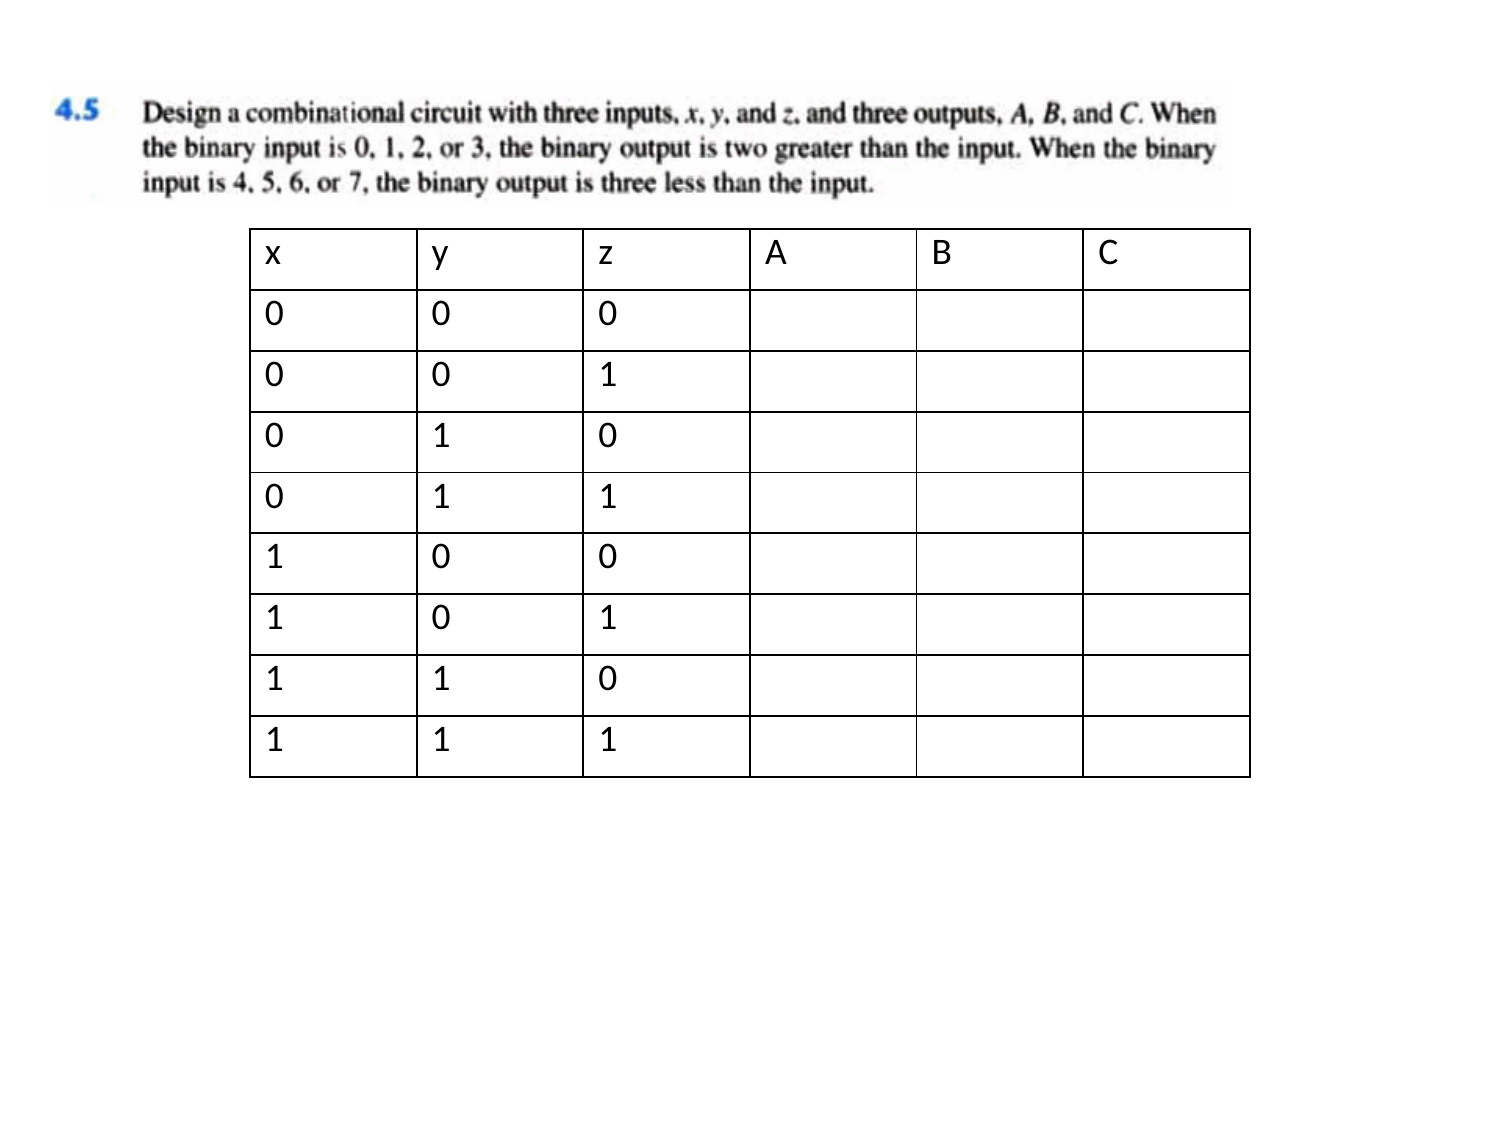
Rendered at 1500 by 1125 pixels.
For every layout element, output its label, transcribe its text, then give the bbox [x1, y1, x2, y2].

table_cell [1084, 717, 1249, 776]
table_cell 0 [251, 473, 416, 532]
table_cell 1 [251, 656, 416, 715]
table_cell 0 [418, 534, 582, 593]
table_cell 1 [251, 595, 416, 654]
table_cell 1 [584, 595, 749, 654]
table_cell 1 [418, 717, 582, 776]
table_cell [751, 413, 916, 472]
table_header A [751, 230, 916, 289]
table_cell [917, 413, 1082, 472]
table_cell [1084, 656, 1249, 715]
table_cell 0 [584, 534, 749, 593]
table_cell 0 [584, 413, 749, 472]
table_cell [751, 656, 916, 715]
table_cell [917, 656, 1082, 715]
table_cell 0 [251, 291, 416, 350]
table_cell 1 [584, 473, 749, 532]
table_cell [1084, 352, 1249, 411]
table_cell 1 [418, 413, 582, 472]
table_cell [1084, 413, 1249, 472]
table_cell 0 [251, 413, 416, 472]
table_cell [917, 717, 1082, 776]
table_cell [917, 291, 1082, 350]
table_cell 0 [584, 656, 749, 715]
table_cell [751, 534, 916, 593]
table_cell [751, 473, 916, 532]
table_cell [917, 595, 1082, 654]
table_cell [1084, 291, 1249, 350]
table_cell 1 [251, 534, 416, 593]
table_cell [917, 473, 1082, 532]
table_cell [1084, 473, 1249, 532]
table_header C [1084, 230, 1249, 289]
table_cell 0 [418, 352, 582, 411]
table_cell [751, 717, 916, 776]
table_cell 1 [584, 717, 749, 776]
table_cell [917, 534, 1082, 593]
table_cell [1084, 534, 1249, 593]
table_header z [584, 230, 749, 289]
table_header y [418, 230, 582, 289]
table_cell 0 [418, 595, 582, 654]
table_cell [917, 352, 1082, 411]
table_cell [751, 352, 916, 411]
picture [49, 87, 1232, 204]
table_cell 1 [251, 717, 416, 776]
table_cell 1 [418, 473, 582, 532]
table_cell 1 [584, 352, 749, 411]
table_cell 0 [251, 352, 416, 411]
table_header B [917, 230, 1082, 289]
table_cell [751, 595, 916, 654]
table_cell [1084, 595, 1249, 654]
table_header x [251, 230, 416, 289]
table_cell 0 [418, 291, 582, 350]
table_cell [751, 291, 916, 350]
table_cell 1 [418, 656, 582, 715]
table_cell 0 [584, 291, 749, 350]
